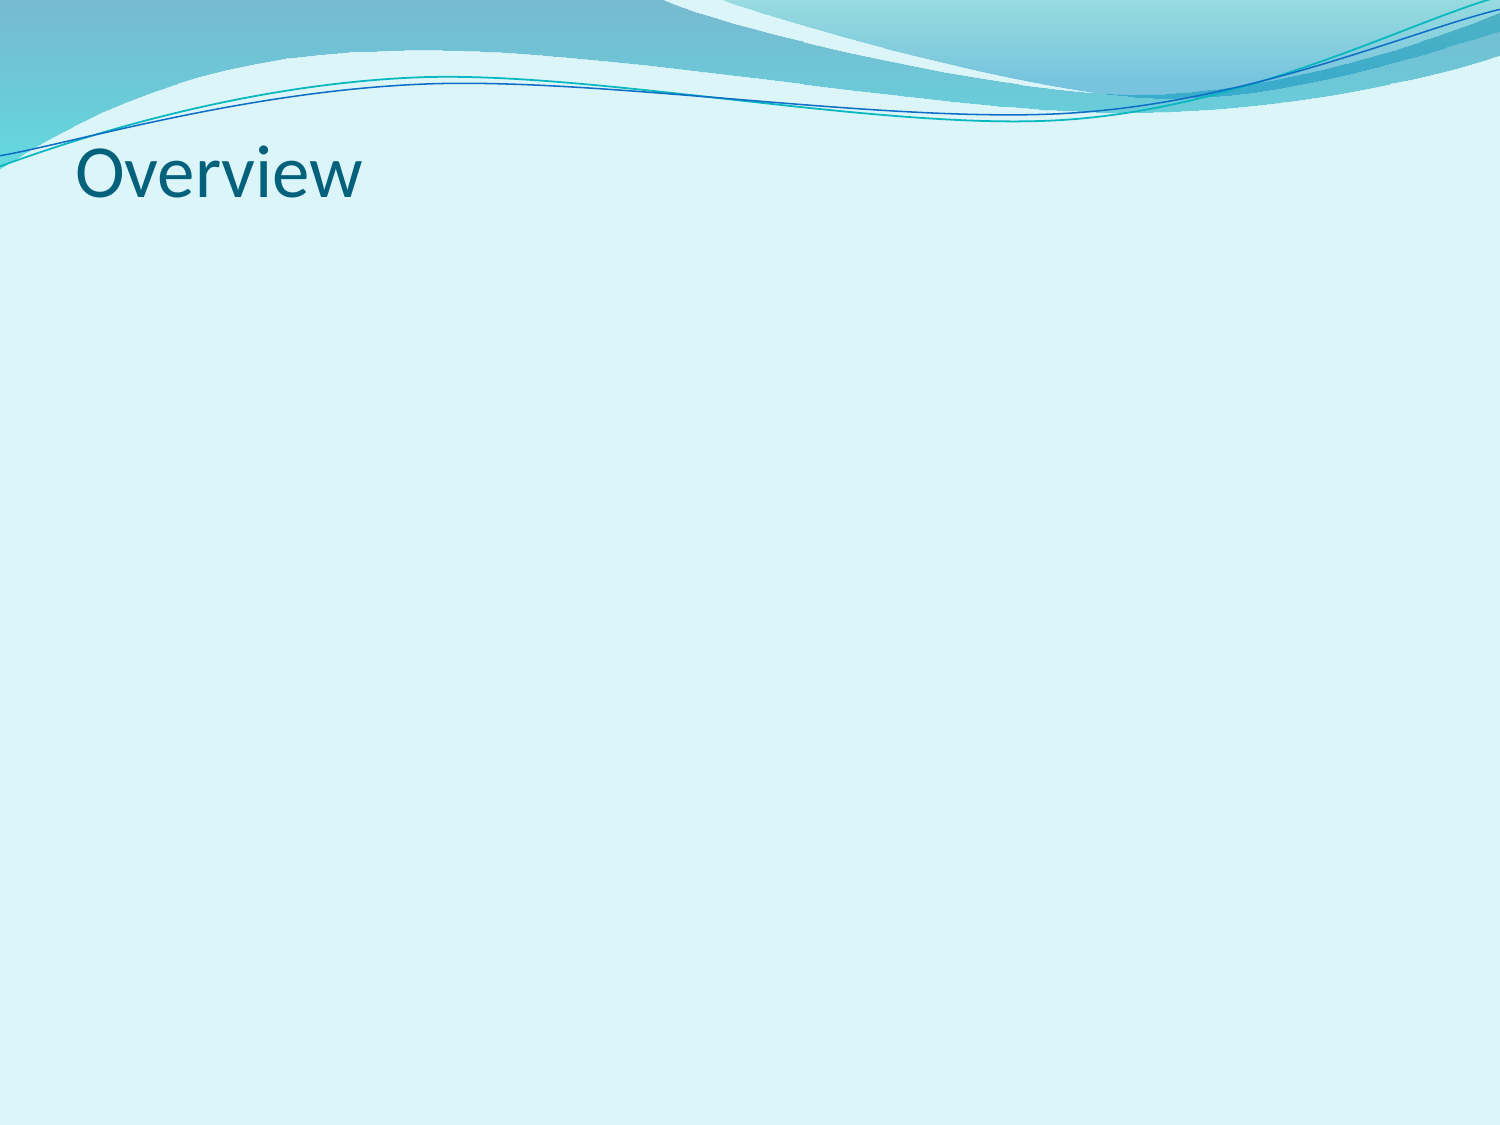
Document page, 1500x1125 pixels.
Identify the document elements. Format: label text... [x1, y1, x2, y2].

title Overview [75, 115, 1425, 303]
